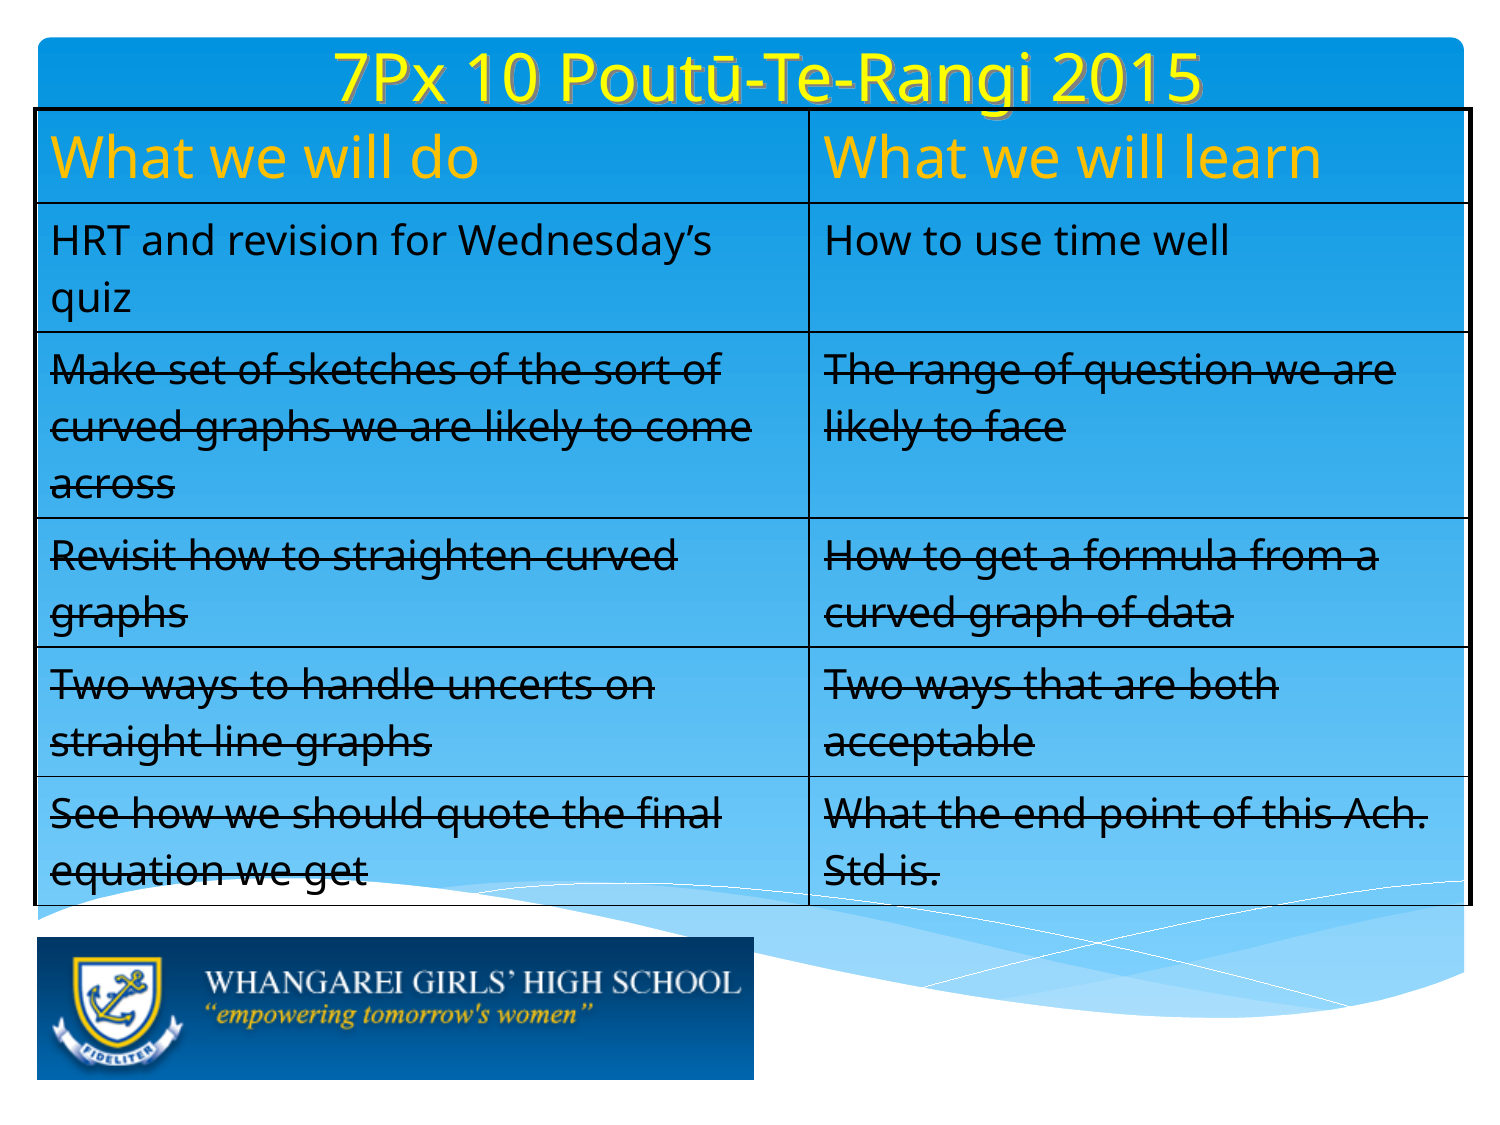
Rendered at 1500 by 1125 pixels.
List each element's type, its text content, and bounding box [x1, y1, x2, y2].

table_cell Make set of sketches of the sort of curved graphs we are likely to come across [37, 333, 808, 517]
table_header What we will do [37, 111, 808, 202]
table_cell HRT and revision for Wednesday’s quiz [37, 204, 808, 331]
picture [37, 937, 754, 1080]
table_cell Two ways that are both acceptable [810, 648, 1468, 776]
table_cell What the end point of this Ach. Std is. [810, 777, 1468, 905]
text_box 7Px 10 Poutū-Te-Rangi 2015 [162, 24, 1375, 107]
table_cell The range of question we are likely to face [810, 333, 1468, 517]
table_cell See how we should quote the final equation we get [37, 777, 808, 905]
table_cell How to get a formula from a curved graph of data [810, 519, 1468, 646]
table_cell Revisit how to straighten curved graphs [37, 519, 808, 646]
table_header What we will learn [810, 111, 1468, 202]
table_cell How to use time well [810, 204, 1468, 331]
table_cell Two ways to handle uncerts on straight line graphs [37, 648, 808, 776]
